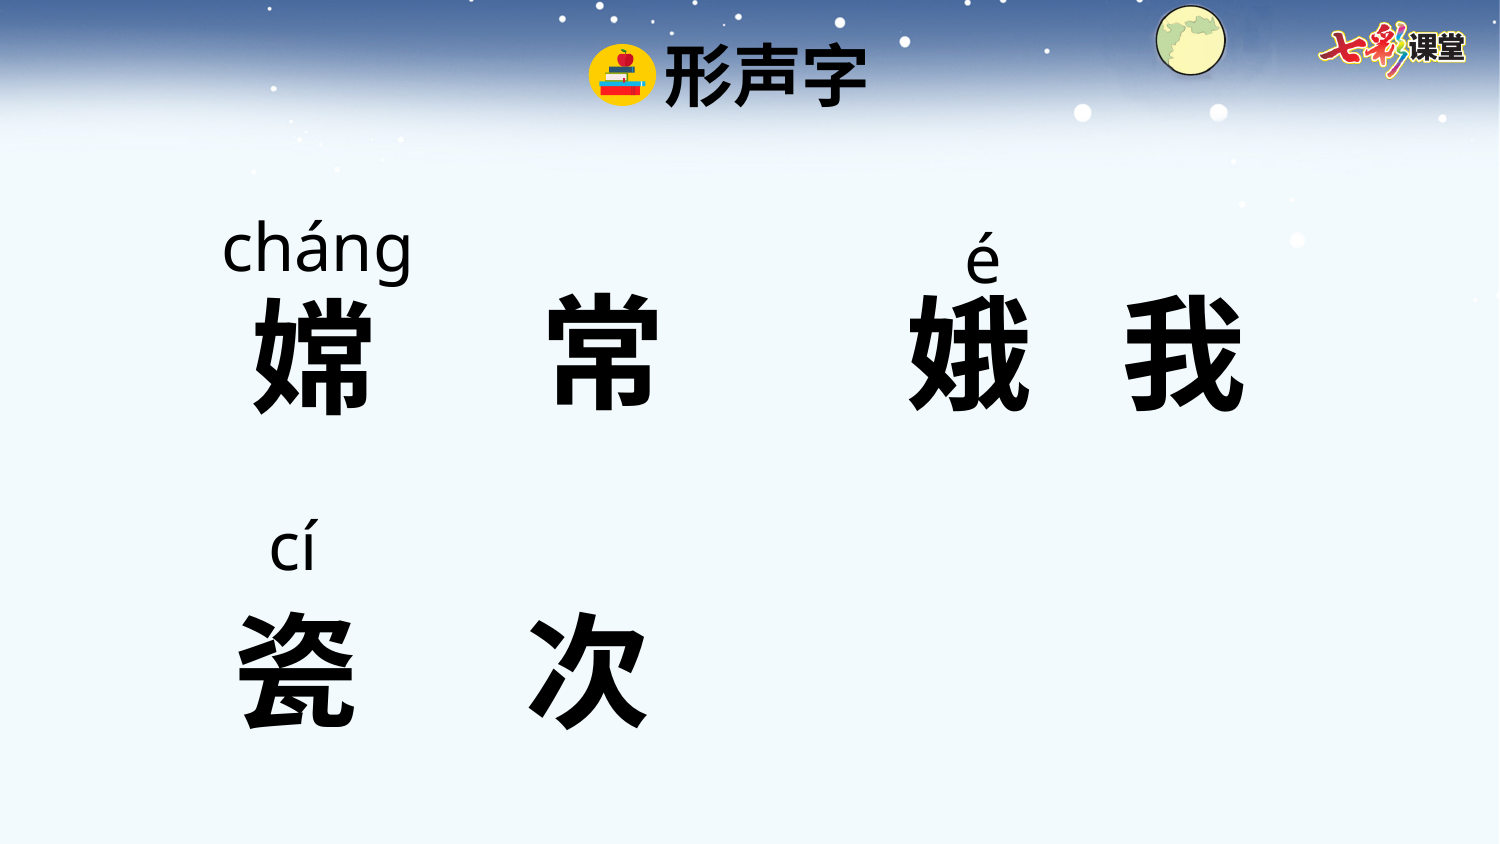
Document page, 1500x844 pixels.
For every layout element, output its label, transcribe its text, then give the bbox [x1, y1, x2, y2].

picture [0, 0, 1500, 844]
text_box 嫦 [236, 271, 392, 437]
text_box 常 [525, 266, 682, 432]
text_box 娥 [892, 268, 1047, 434]
text_box 我 [1107, 268, 1263, 433]
text_box cí [253, 496, 374, 592]
text_box 瓷 [218, 586, 374, 751]
text_box é [949, 209, 1069, 304]
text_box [588, 28, 913, 121]
text_box cháng [206, 197, 497, 293]
text_box 次 [511, 585, 667, 751]
